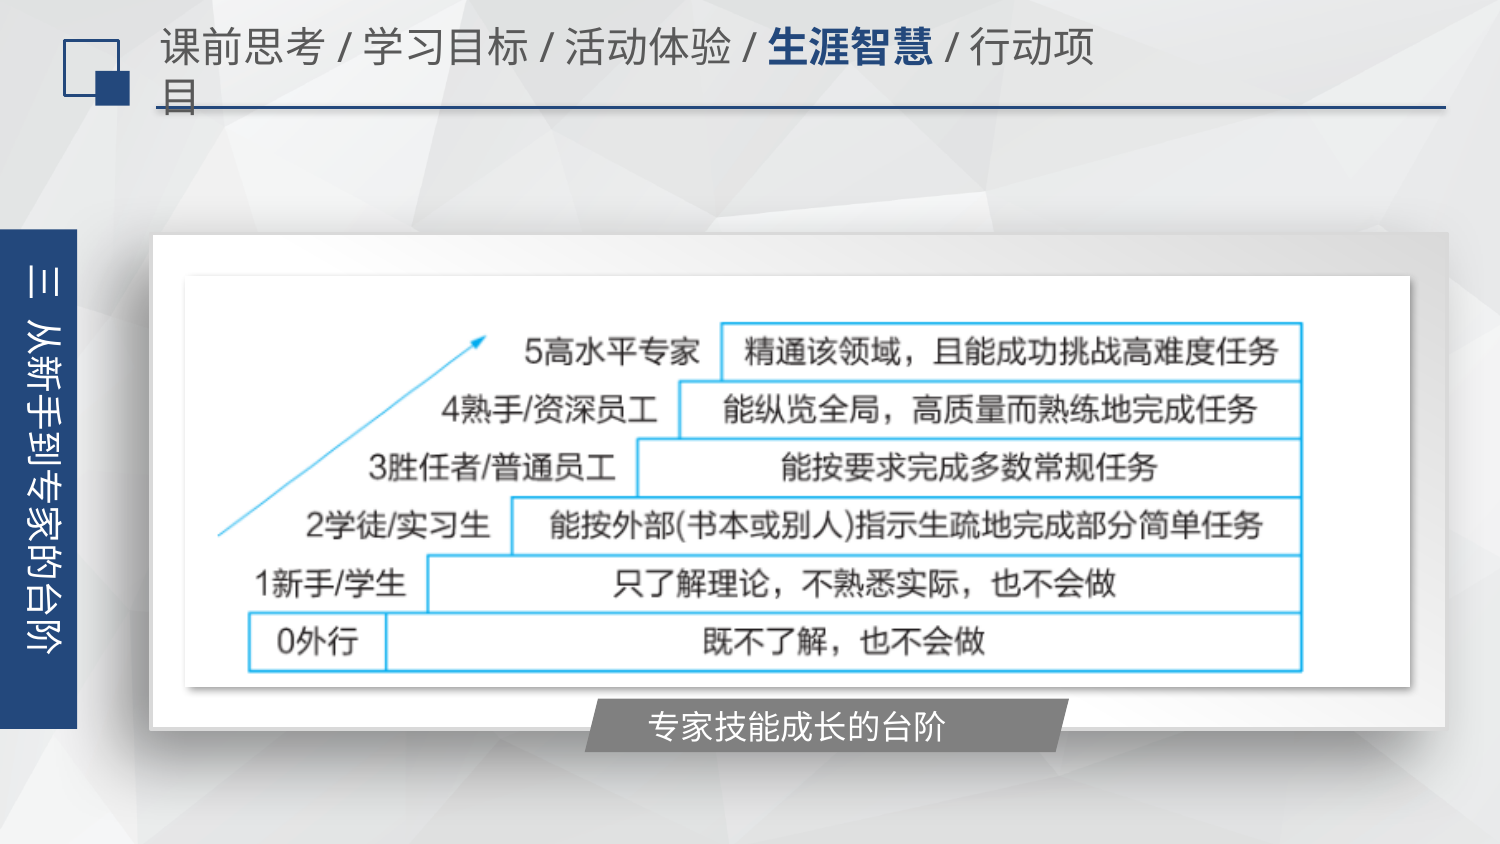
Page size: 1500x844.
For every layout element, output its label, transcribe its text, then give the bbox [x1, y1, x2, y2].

text_box 专家技能成长的台阶 [632, 698, 1141, 754]
text_box 三 从新手到专家的台阶 [0, 248, 76, 710]
text_box [149, 231, 1449, 731]
title 课前思考/学习目标/活动体验/生涯智慧/行动项目 [148, 43, 1117, 99]
text_box [0, 227, 79, 731]
text_box [582, 696, 1071, 755]
picture [0, 0, 1500, 844]
